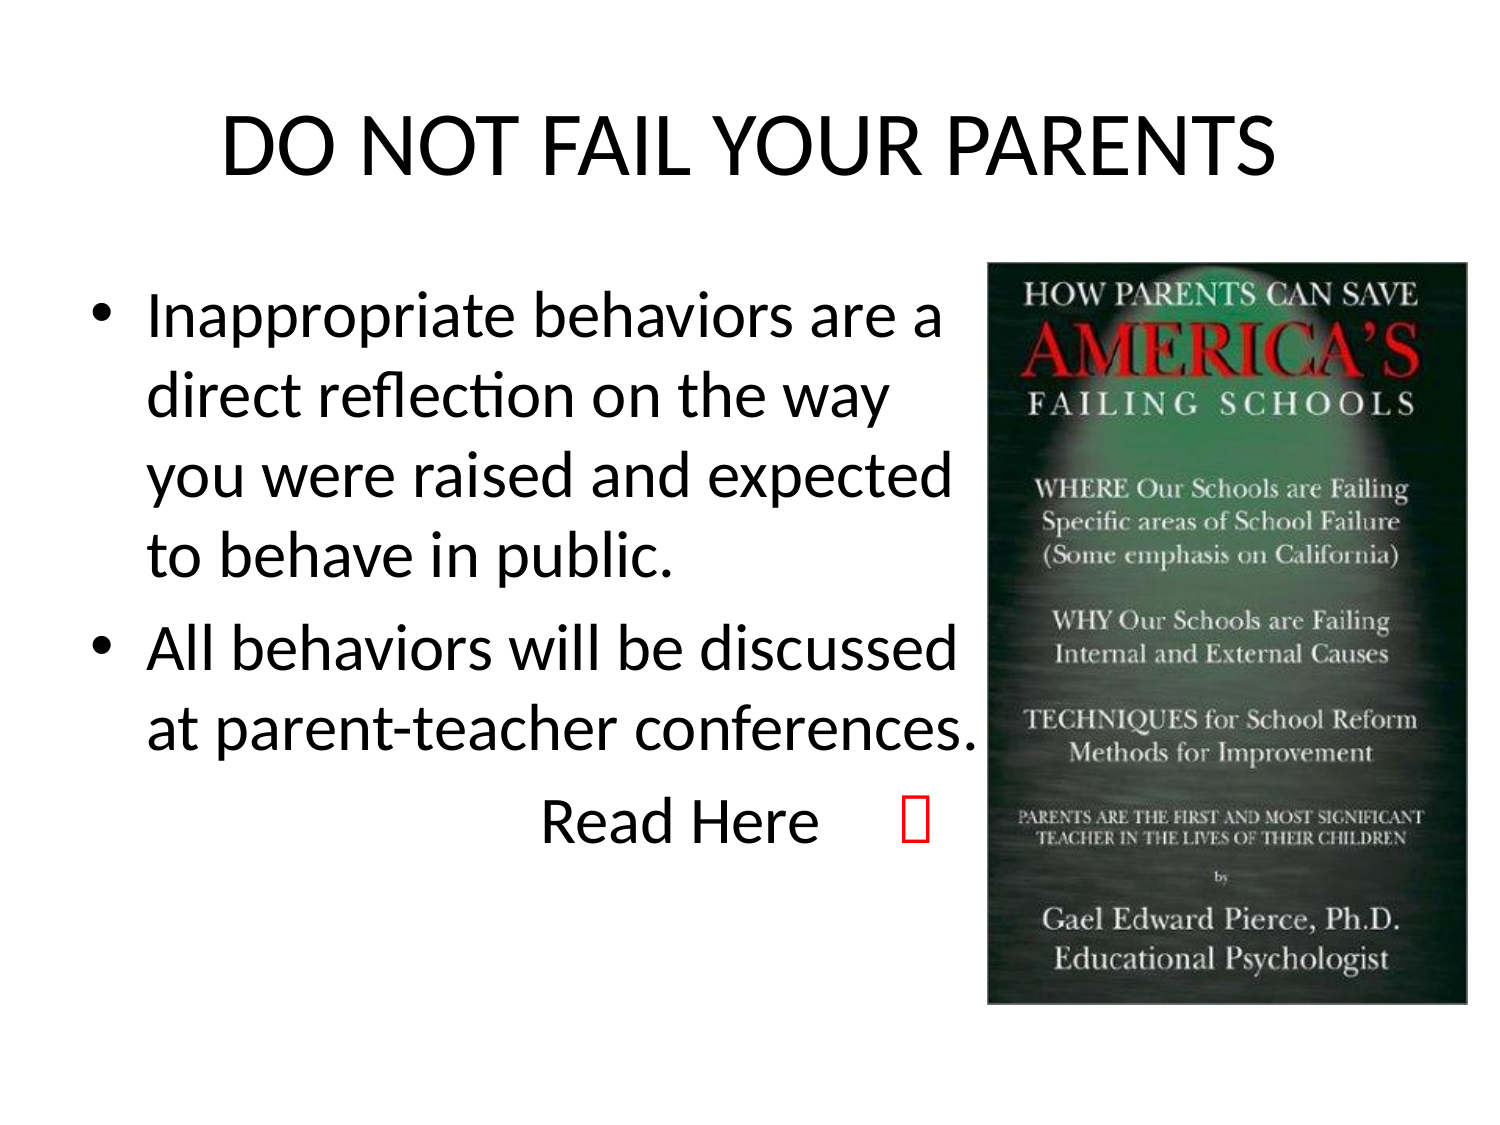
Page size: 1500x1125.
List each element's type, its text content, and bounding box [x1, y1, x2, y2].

title DO NOT FAIL YOUR PARENTS [75, 45, 1425, 233]
list Inappropriate behaviors are a direct reflection on the way you were raised and expected to behave in public. All behaviors will be discussed at parent-teacher conferences. Read Here  [75, 200, 1013, 1005]
picture [987, 262, 1468, 1005]
